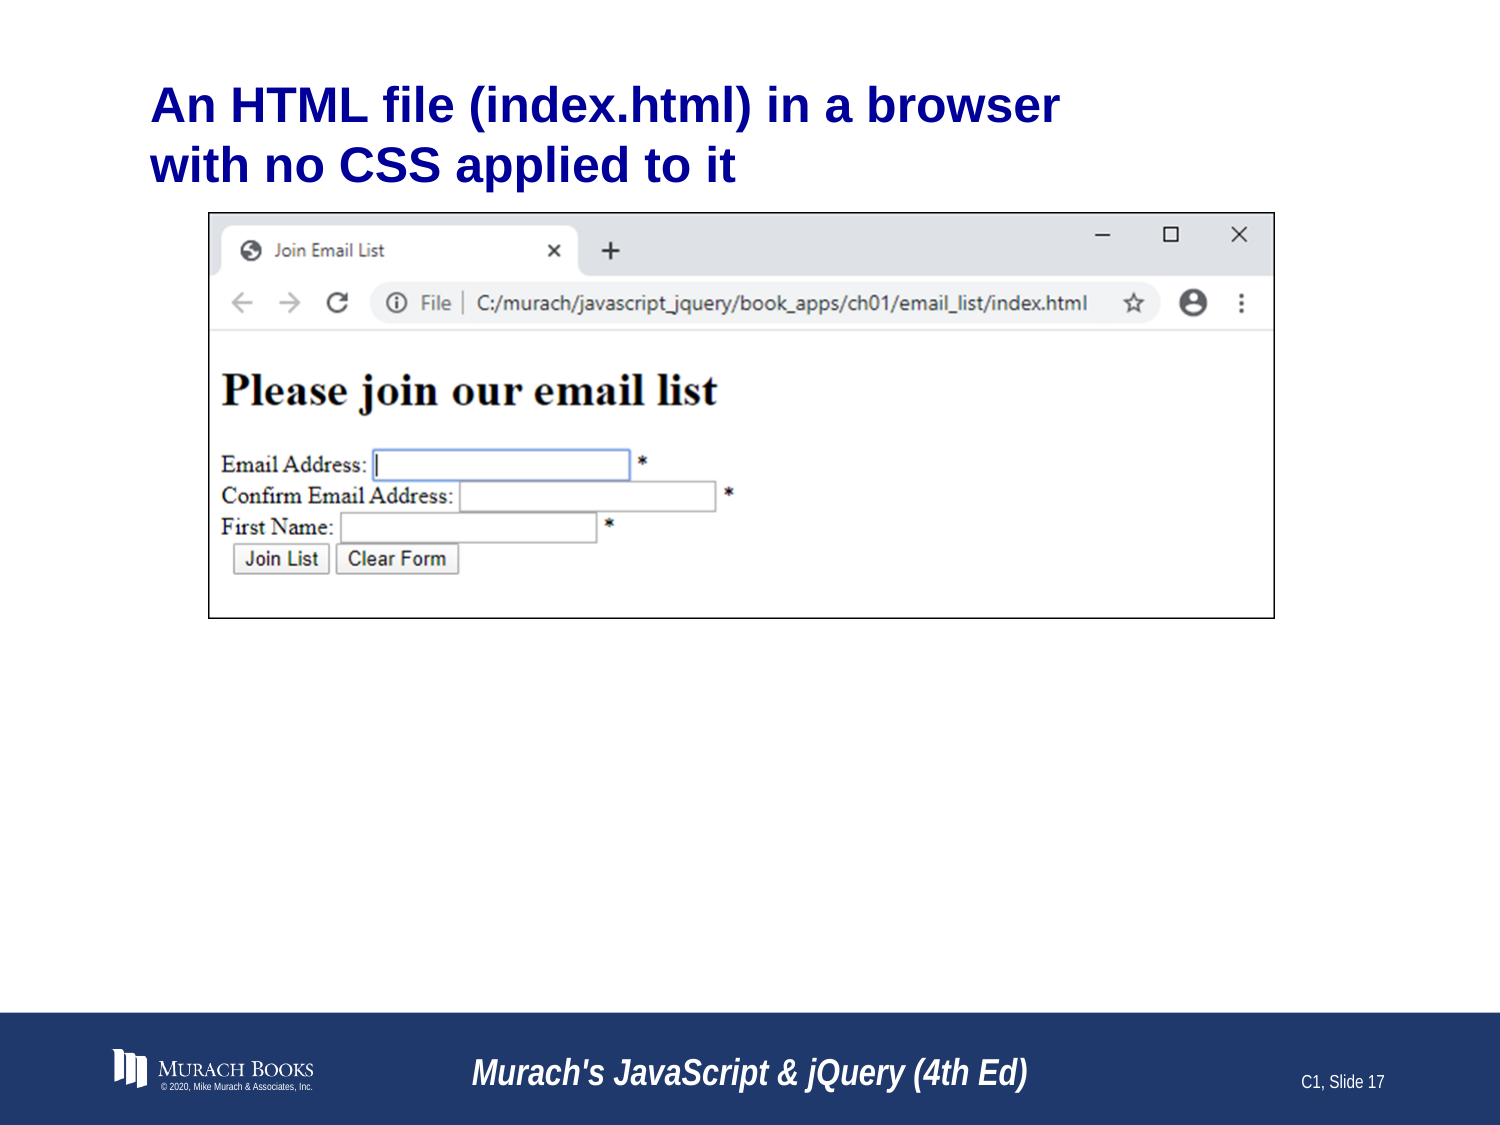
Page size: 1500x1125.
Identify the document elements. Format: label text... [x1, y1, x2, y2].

slide_number C1, Slide 17 [1087, 1025, 1400, 1100]
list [208, 212, 1276, 619]
footer © 2020, Mike Murach & Associates, Inc. [12, 1025, 463, 1100]
slide_number Murach's JavaScript & jQuery (4th Ed) [463, 1025, 1050, 1100]
title An HTML file (index.html) in a browser with no CSS applied to it [150, 72, 1350, 194]
